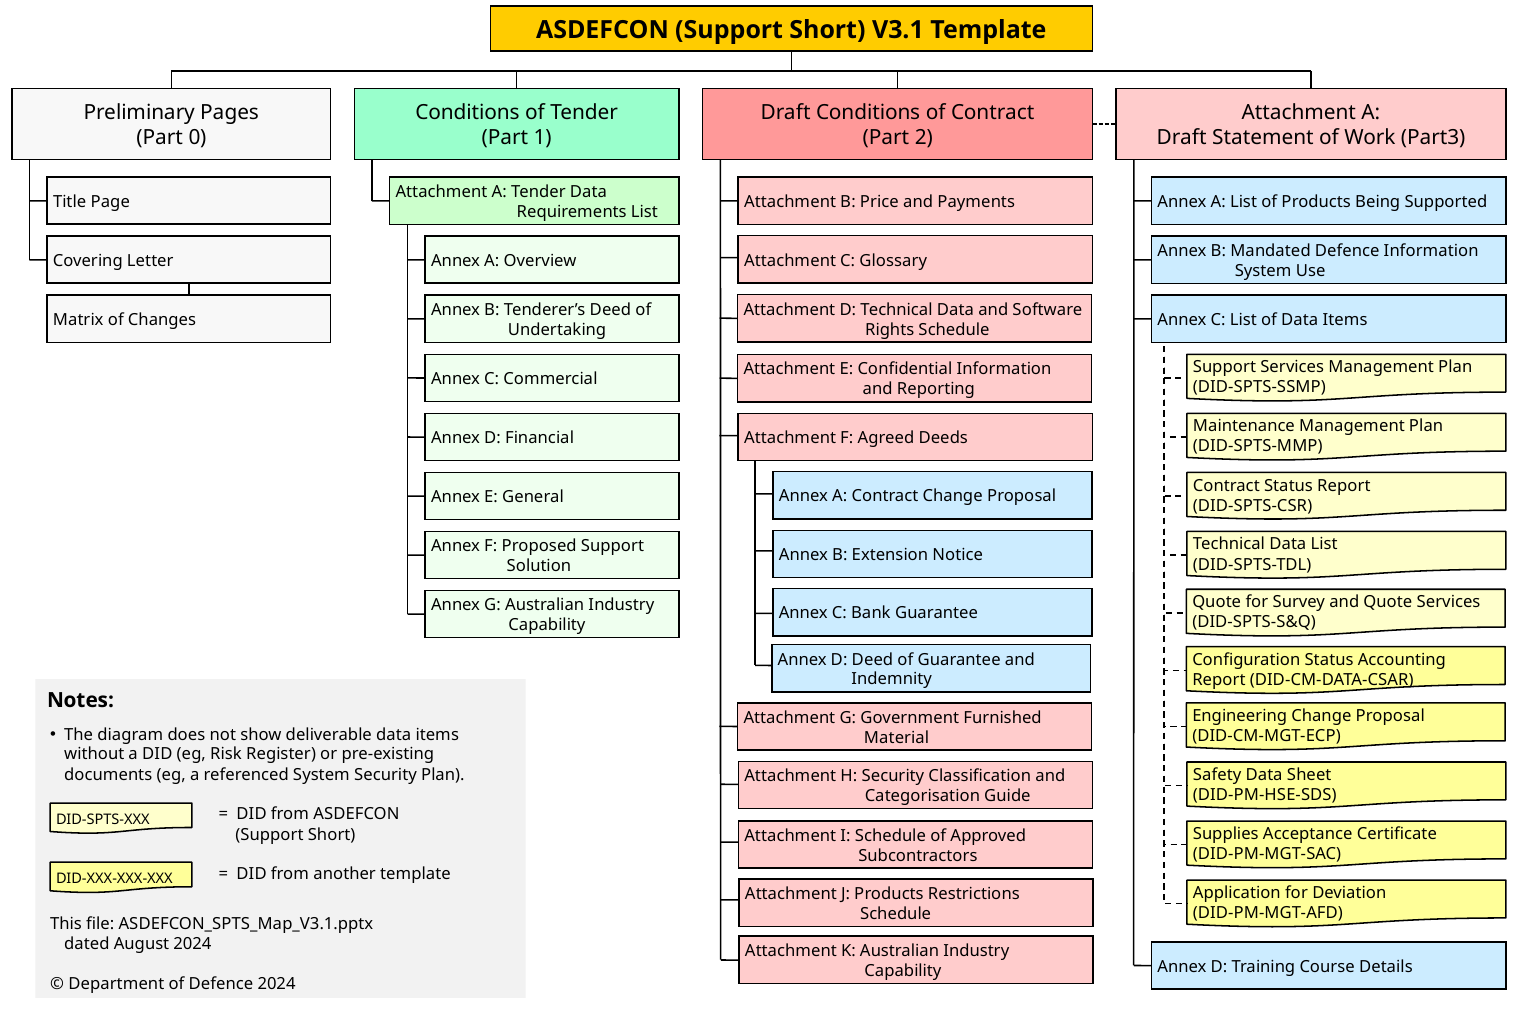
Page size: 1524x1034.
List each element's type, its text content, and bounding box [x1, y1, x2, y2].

text_box Annex B: Tenderer’s Deed of Undertaking [425, 295, 680, 343]
text_box Attachment C: Glossary [738, 235, 1093, 283]
text_box DID-XXX-XXX-XXX [48, 860, 194, 895]
text_box Annex A: List of Products Being Supported [1151, 177, 1506, 225]
text_box Annex C: List of Data Items [1151, 295, 1506, 343]
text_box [1036, 462, 1315, 486]
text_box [1153, 344, 1198, 369]
text_box Attachment E: Confidential Information and Reporting [737, 354, 1092, 402]
text_box ASDEFCON (Support Short) V3.1 Template [490, 5, 1093, 51]
text_box Preliminary Pages (Part 0) [11, 88, 331, 160]
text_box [1065, 433, 1286, 457]
text_box Annex A: Overview [425, 236, 680, 284]
text_box Application for Deviation (DID-PM-MGT-AFD) [1184, 878, 1508, 929]
text_box Attachment A: Draft Statement of Work (Part3) [1116, 88, 1506, 160]
text_box Draft Conditions of Contract (Part 2) [702, 88, 1093, 160]
text_box Annex F: Proposed Support Solution [425, 531, 680, 579]
text_box Covering Letter [47, 236, 331, 284]
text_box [920, 578, 1431, 602]
text_box Supplies Acceptance Certificate (DID-PM-MGT-SAC) [1184, 818, 1508, 870]
text_box Notes: [35, 679, 526, 998]
text_box Annex G: Australian Industry Capability [425, 590, 680, 638]
text_box Attachment J: Products Restrictions Schedule [739, 879, 1094, 927]
text_box Title Page [47, 177, 331, 225]
text_box Attachment G: Government Furnished Material [737, 702, 1092, 751]
text_box Annex D: Deed of Guarantee and Indemnity [771, 644, 1091, 692]
text_box Attachment A: Tender Data Requirements List [389, 177, 680, 225]
text_box Annex D: Training Course Details [1151, 941, 1506, 990]
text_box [890, 607, 1460, 632]
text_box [1124, 374, 1227, 398]
text_box Attachment F: Agreed Deeds [738, 413, 1090, 461]
text_box Contract Status Report (DID-SPTS-CSR) [1318, 470, 1508, 518]
text_box Attachment K: Australian Industry Capability [739, 936, 1094, 984]
text_box Maintenance Management Plan (DID-SPTS-MMP) [1261, 411, 1508, 462]
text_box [1007, 491, 1343, 515]
text_box Annex E: General [425, 472, 680, 520]
text_box Safety Data Sheet (DID-PM-HSE-SDS) [1184, 759, 1508, 811]
text_box Engineering Change Proposal (DID-CM-MGT-ECP) [1184, 700, 1508, 752]
text_box Configuration Status Accounting Report (DID-CM-DATA-CSAR) [1184, 644, 1508, 696]
text_box Support Services Management Plan (DID-SPTS-SSMP) [1201, 352, 1508, 404]
text_box Annex A: Contract Change Proposal [772, 471, 1032, 519]
text_box Technical Data List (DID-SPTS-TDL) [1375, 529, 1508, 574]
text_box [1094, 403, 1257, 428]
text_box Attachment I: Schedule of Approved Subcontractors [738, 821, 1093, 869]
text_box Annex B: Extension Notice [772, 530, 975, 578]
text_box The diagram does not show deliverable data items without a DID (eg, Risk Register) or pre-existing documents (eg, a referenced System Security Plan). = DID from ASDEFCON (Support Short) = DID from another template This file: ASDEFCON_SPTS_Map_V3.1.pptx dated August 2024 © Department of Defence 2024 [44, 717, 517, 999]
text_box Attachment D: Technical Data and Software Rights Schedule [737, 294, 1092, 342]
text_box Annex D: Financial [425, 413, 680, 461]
text_box Annex B: Mandated Defence Information System Use [1151, 236, 1506, 284]
text_box Matrix of Changes [47, 295, 331, 343]
text_box DID-SPTS-XXX [48, 800, 194, 836]
text_box Annex C: Bank Guarantee [772, 588, 916, 636]
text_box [950, 548, 1401, 573]
text_box Quote for Survey and Quote Services (DID-SPTS-S&Q) [1435, 587, 1508, 630]
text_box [979, 519, 1371, 543]
text_box Attachment B: Price and Payments [738, 177, 1093, 225]
text_box Annex C: Commercial [425, 354, 680, 402]
text_box Conditions of Tender (Part 1) [354, 88, 680, 160]
text_box Attachment H: Security Classification and Categorisation Guide [738, 761, 1093, 809]
